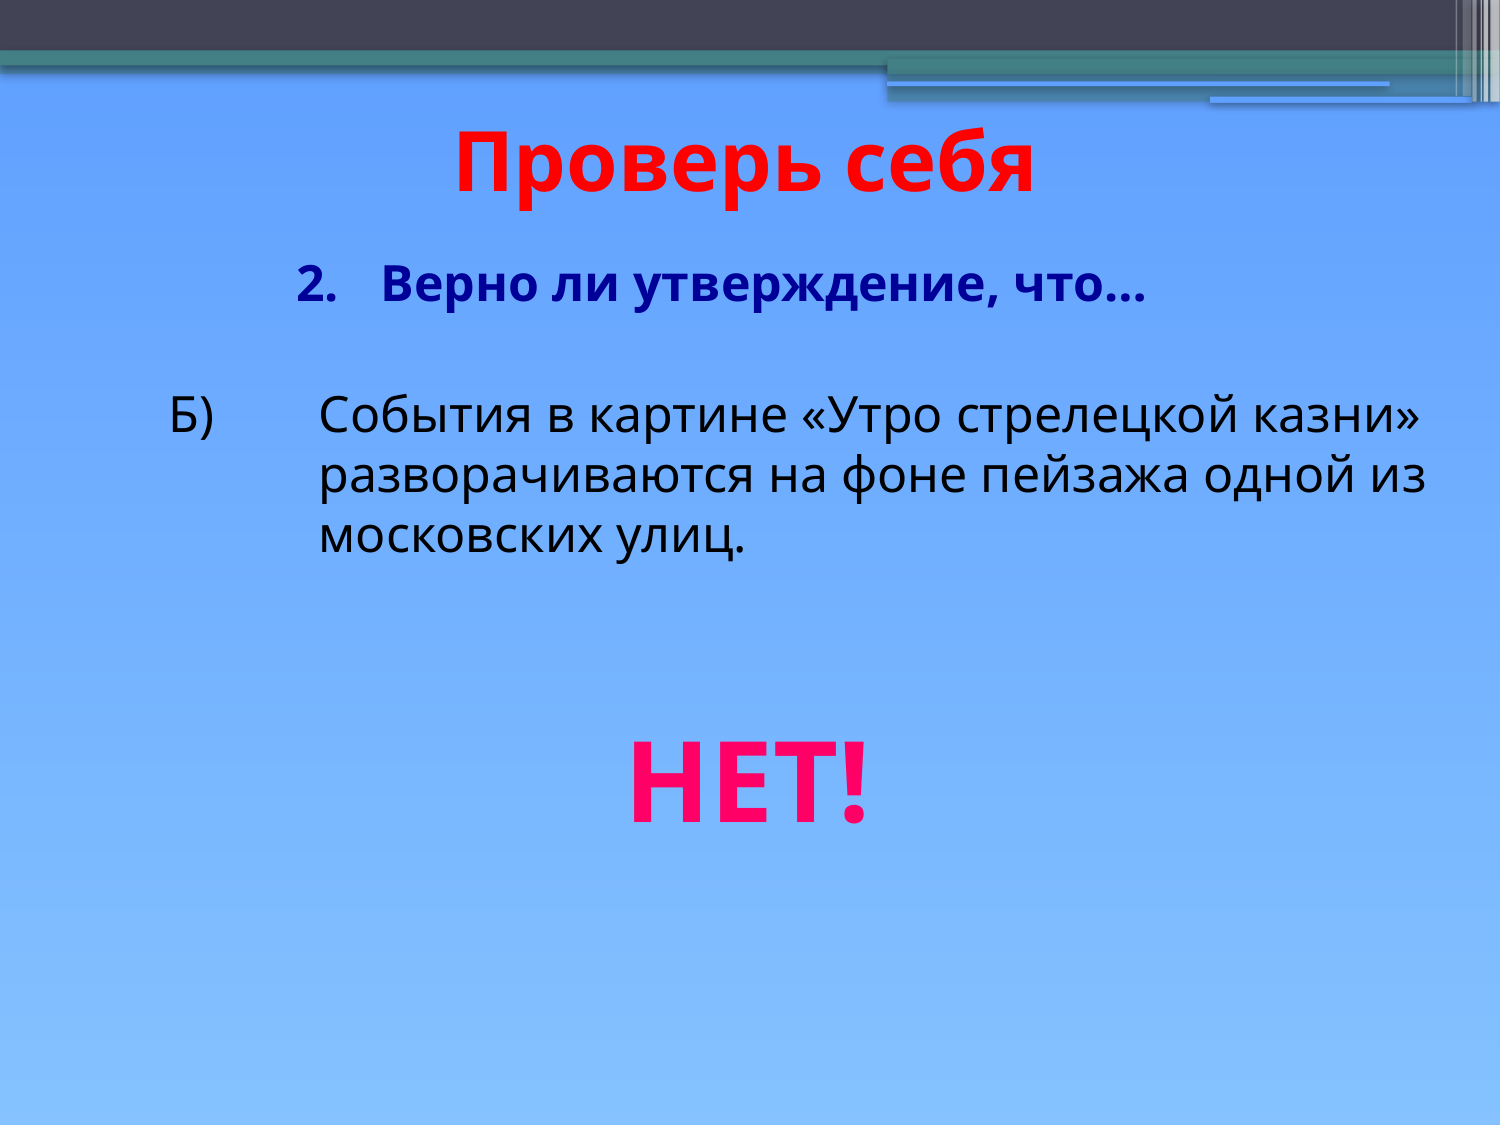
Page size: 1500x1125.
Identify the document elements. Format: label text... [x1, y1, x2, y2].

text_box Верно ли утверждение, что… [46, 210, 1397, 352]
text_box Проверь себя [70, 70, 1421, 246]
list Б) События в картине «Утро стрелецкой казни» разворачиваются на фоне пейзажа одной из московских улиц. [93, 375, 1454, 680]
text_box НЕТ! [609, 703, 938, 853]
